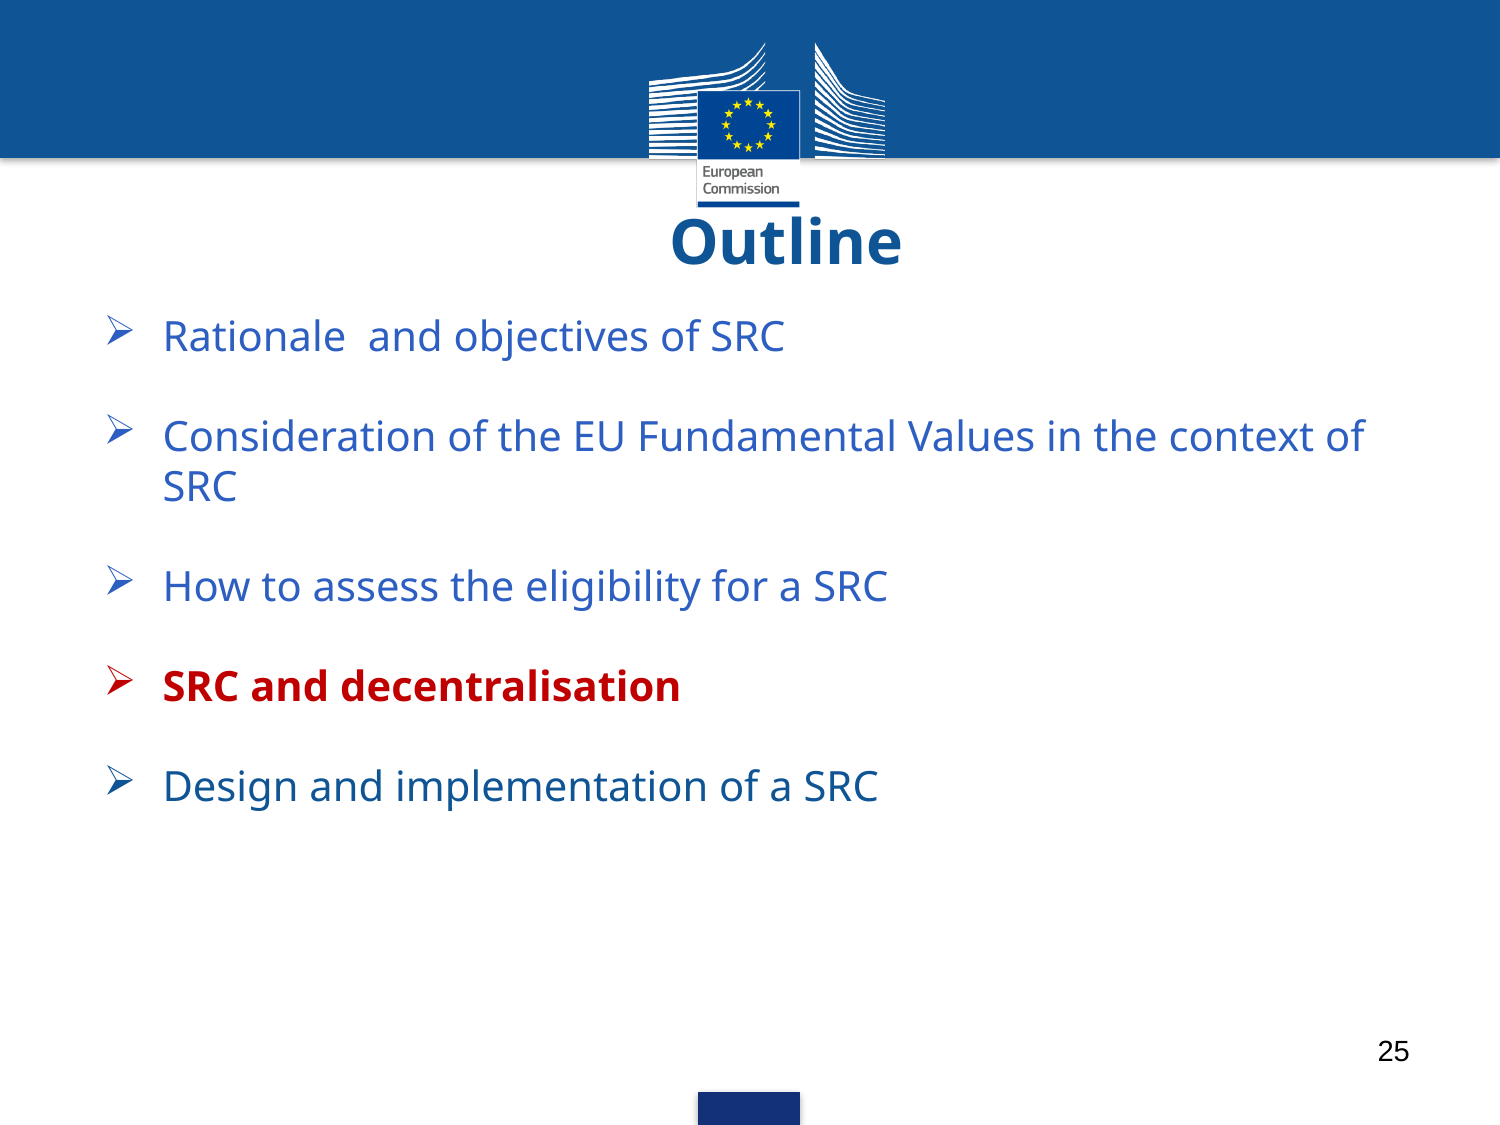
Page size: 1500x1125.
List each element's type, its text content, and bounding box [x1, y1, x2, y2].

list Rationale and objectives of SRC Consideration of the EU Fundamental Values in the context of SRC How to assess the eligibility for a SRC SRC and decentralisation Design and implementation of a SRC [88, 302, 1439, 1025]
picture [649, 42, 885, 175]
title Outline [81, 175, 1433, 303]
slide_number 25 [1074, 1024, 1426, 1103]
